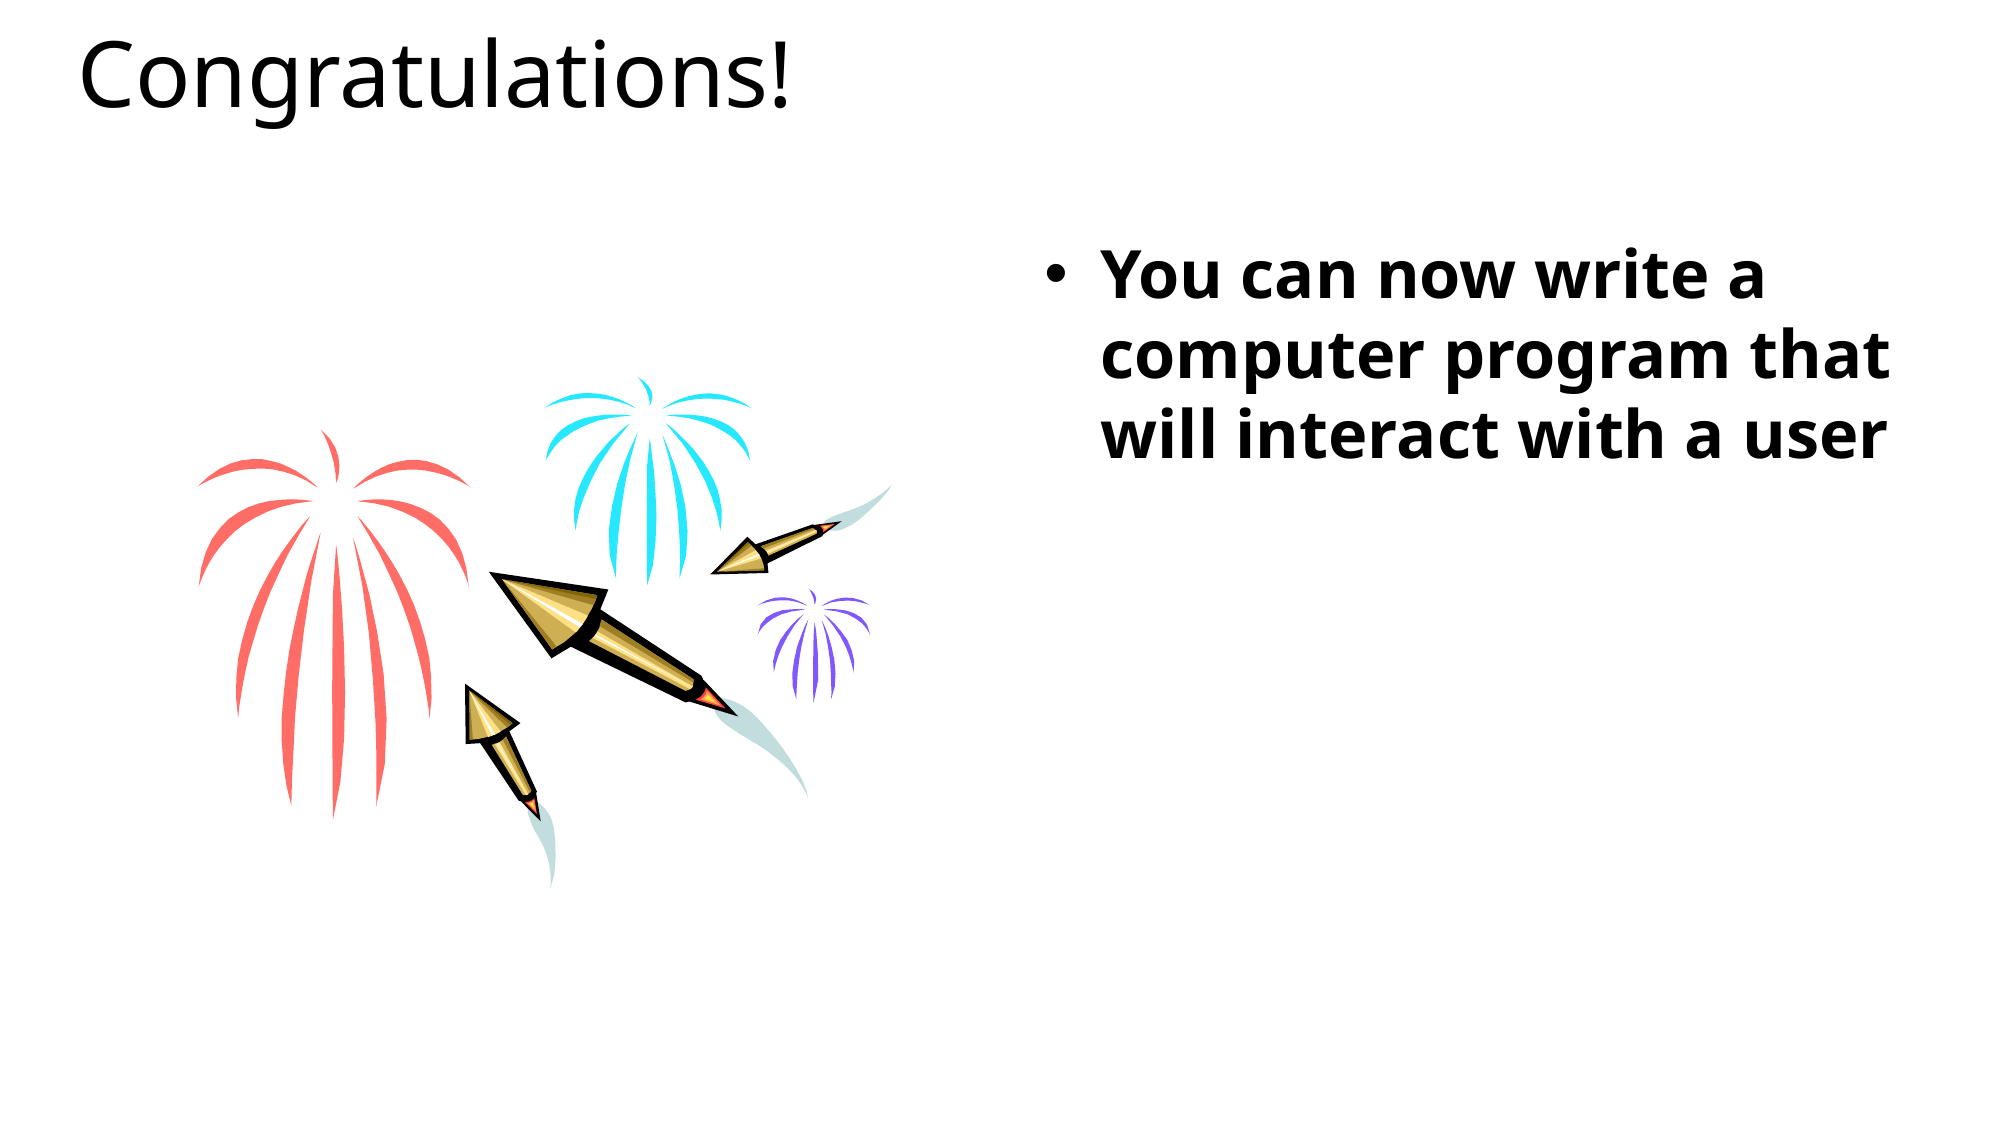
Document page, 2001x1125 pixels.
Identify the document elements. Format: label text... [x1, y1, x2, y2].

title Congratulations! [62, 29, 1953, 205]
list You can now write a computer program that will interact with a user [1029, 224, 1952, 1038]
picture [196, 373, 892, 889]
